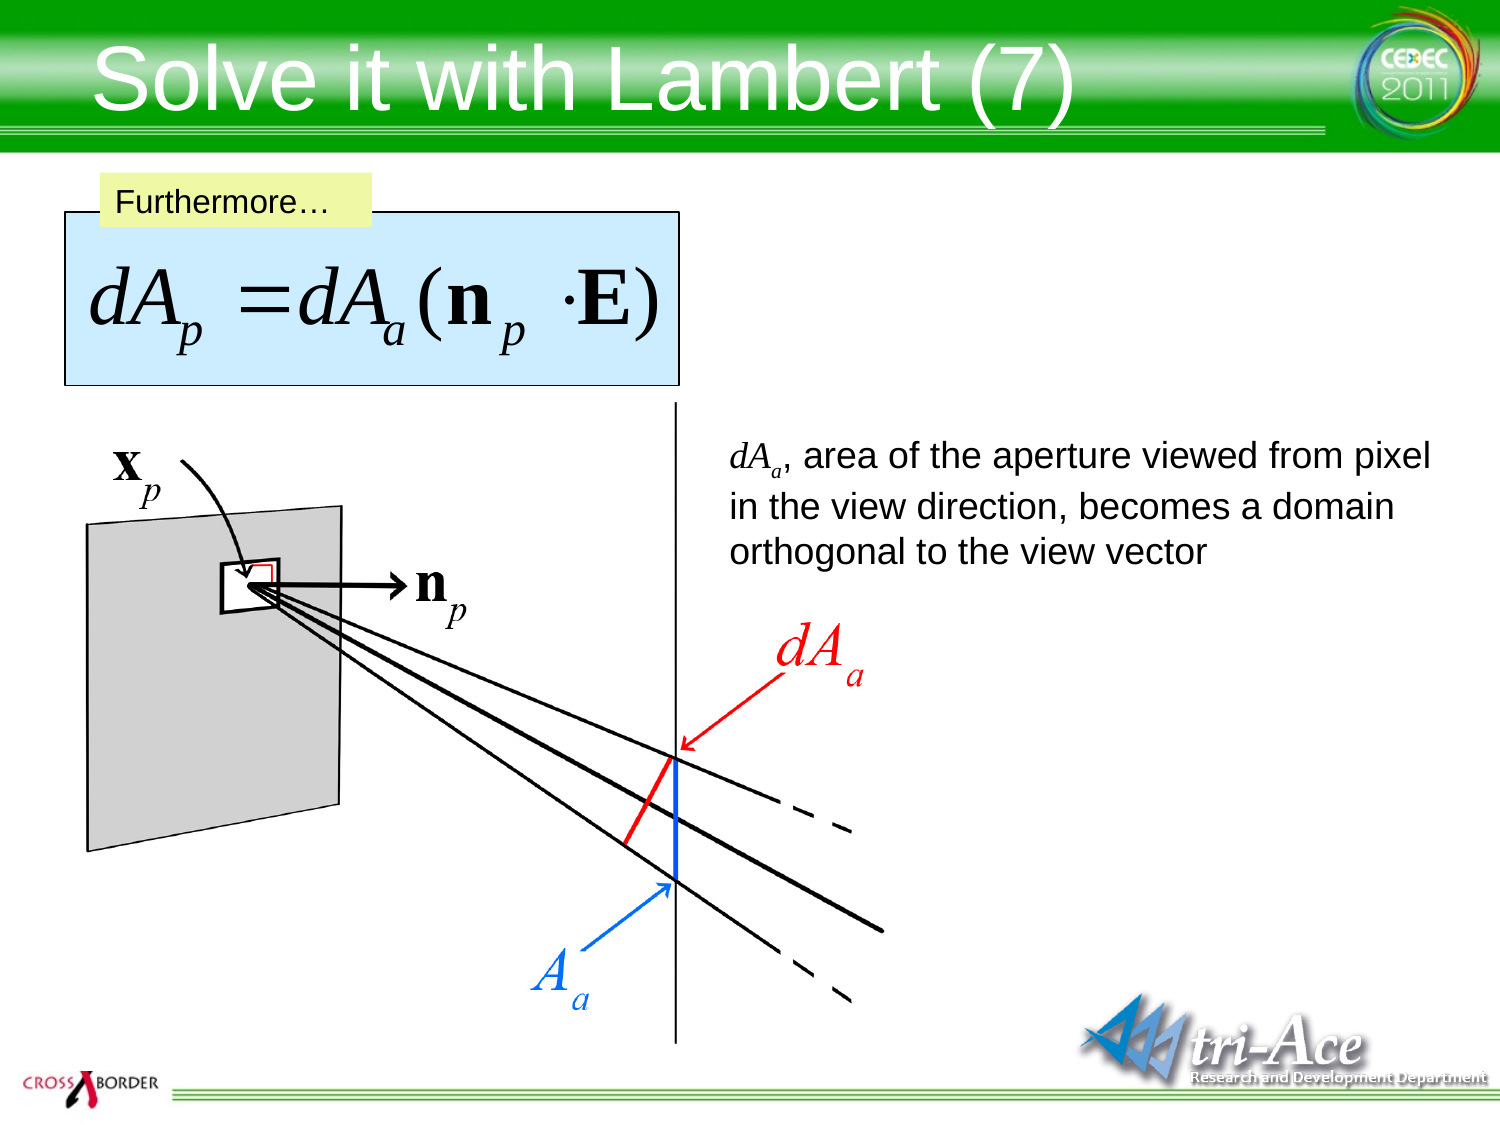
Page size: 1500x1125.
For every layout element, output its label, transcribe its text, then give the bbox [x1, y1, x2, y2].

picture [0, 380, 1500, 1125]
text_box dAa, area of the aperture viewed from pixel in the view direction, becomes a domain orthogonal to the view vector [922, 423, 1461, 580]
text_box [64, 212, 680, 379]
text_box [76, 241, 673, 374]
text_box Furthermore… [100, 172, 373, 228]
title Solve it with Lambert (7) [74, 7, 1426, 140]
picture [0, 0, 1500, 155]
